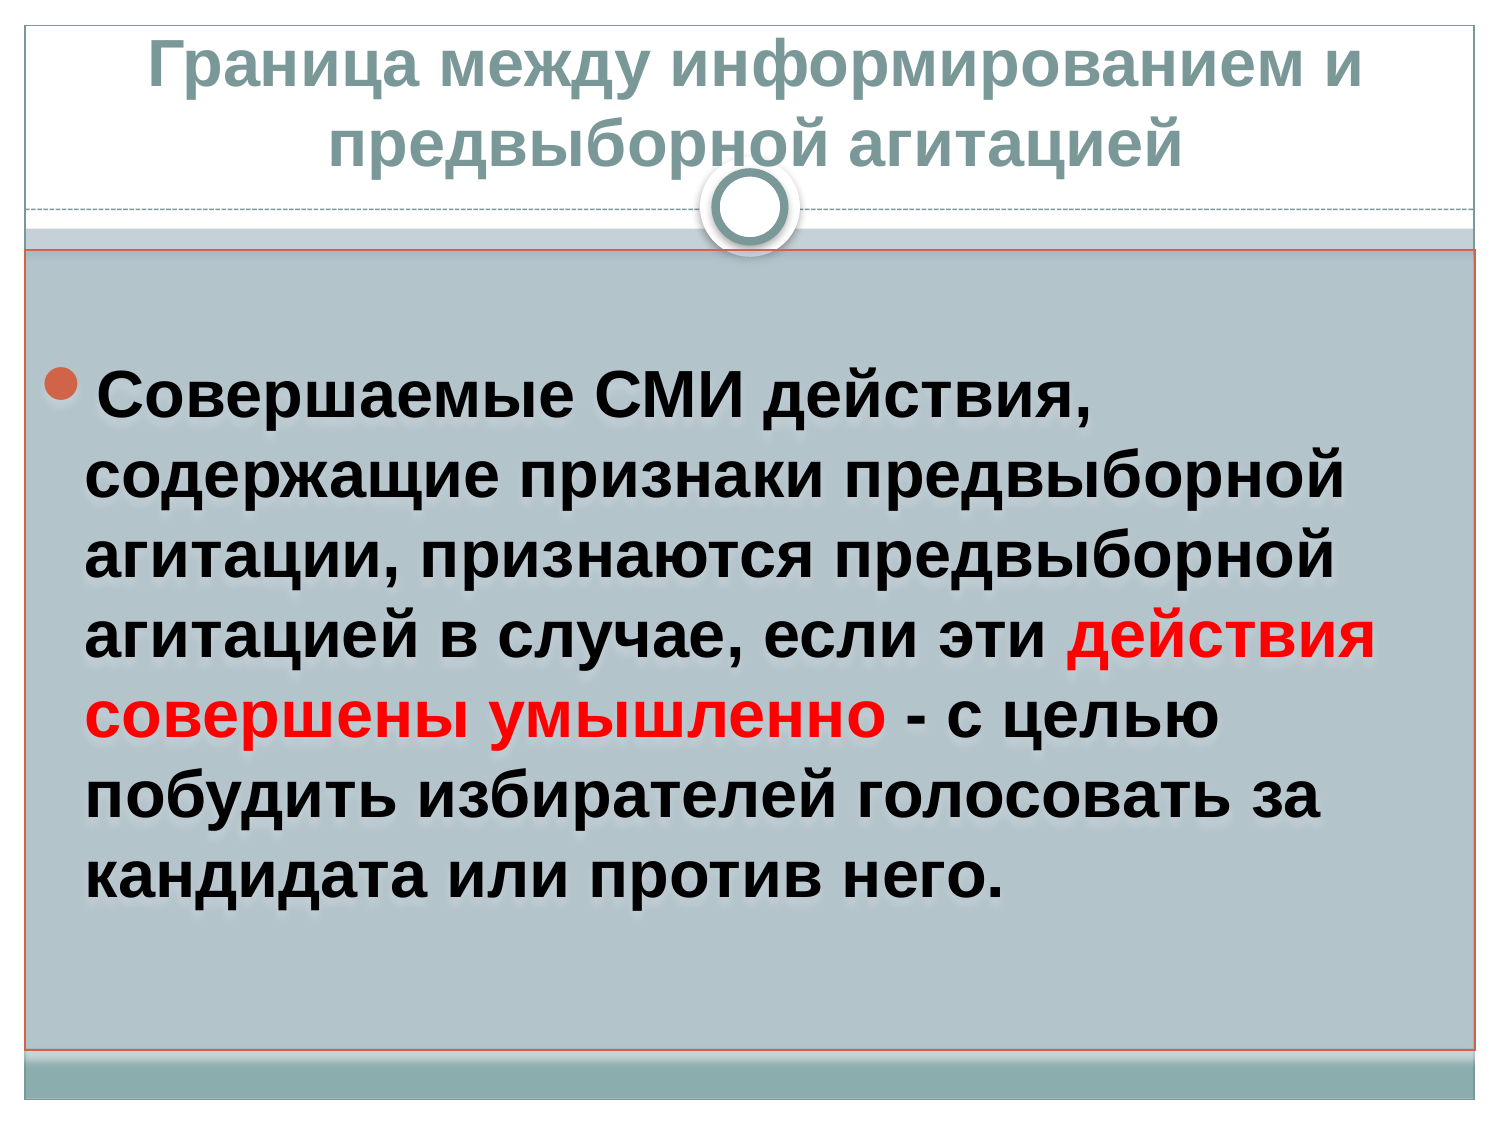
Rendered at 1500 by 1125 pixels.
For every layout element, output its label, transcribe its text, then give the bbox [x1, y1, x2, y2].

list Совершаемые СМИ действия, содержащие признаки предвыборной агитации, признаются предвыборной агитацией в случае, если эти действия совершены умышленно - с целью побудить избирателей голосовать за кандидата или против него. [24, 249, 1476, 1051]
title Граница между информированием и предвыборной агитацией [49, 112, 1463, 188]
